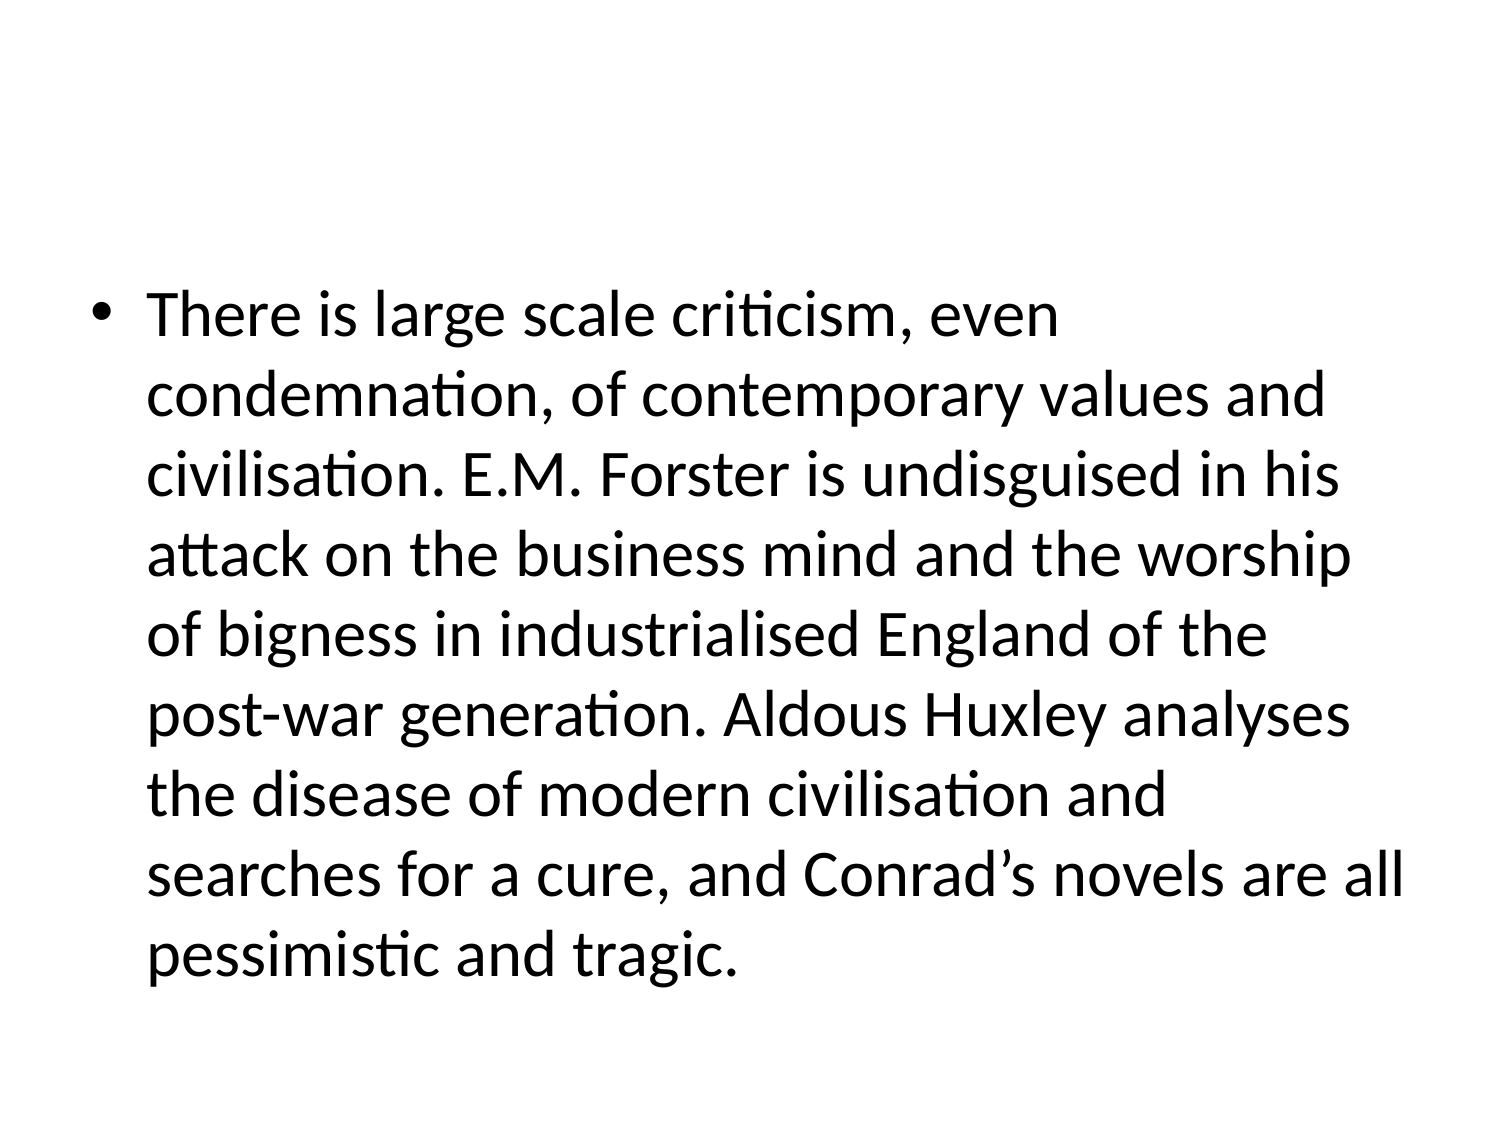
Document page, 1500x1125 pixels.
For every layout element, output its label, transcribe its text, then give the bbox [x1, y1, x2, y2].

list There is large scale criticism, even condemnation, of contemporary values and civilisation. E.M. Forster is undisguised in his attack on the business mind and the worship of bigness in industrialised England of the post-war generation. Aldous Huxley analyses the disease of modern civilisation and searches for a cure, and Conrad’s novels are all pessimistic and tragic. [75, 262, 1425, 1005]
